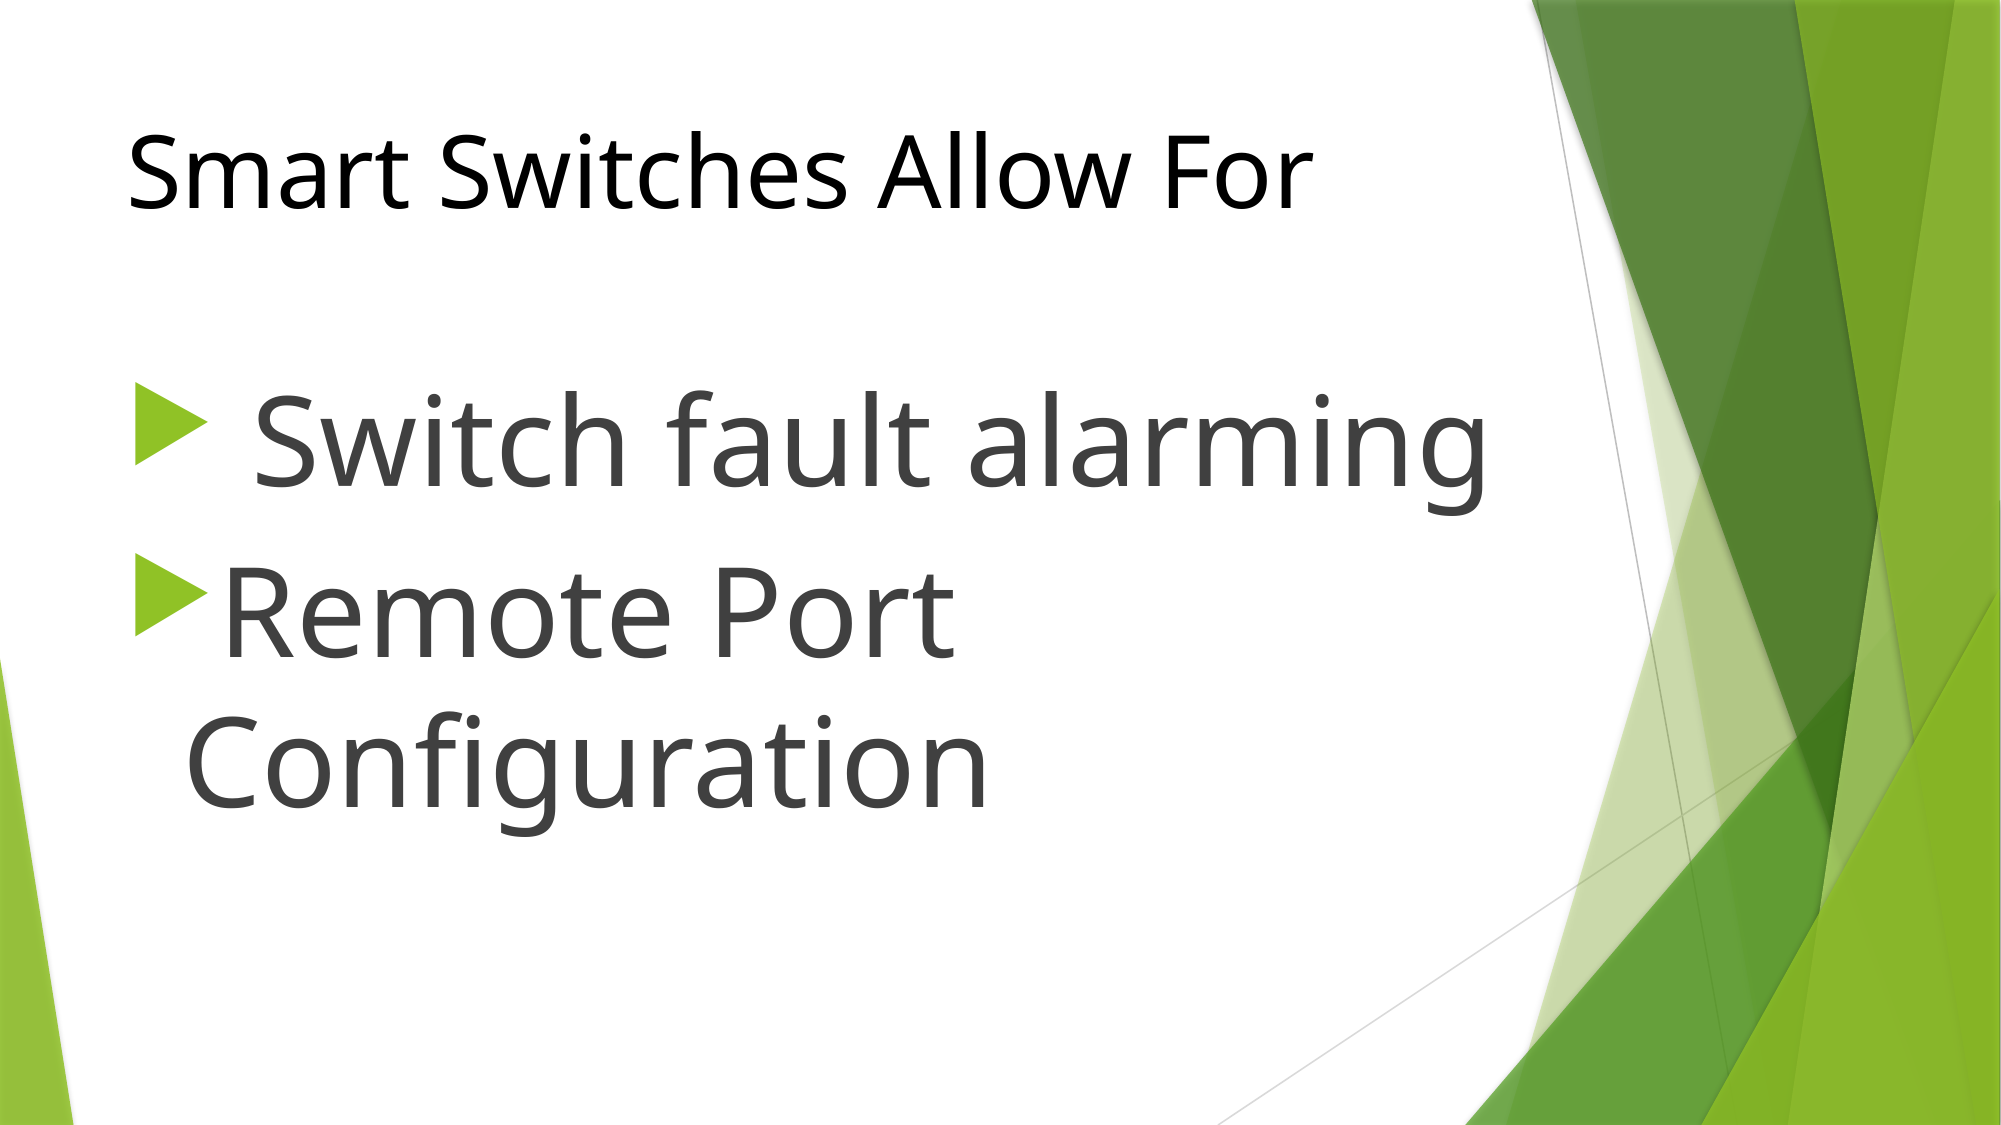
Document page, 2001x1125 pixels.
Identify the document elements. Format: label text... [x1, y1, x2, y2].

title Smart Switches Allow For [111, 99, 1522, 317]
list Switch fault alarming Remote Port Configuration [111, 354, 1522, 992]
